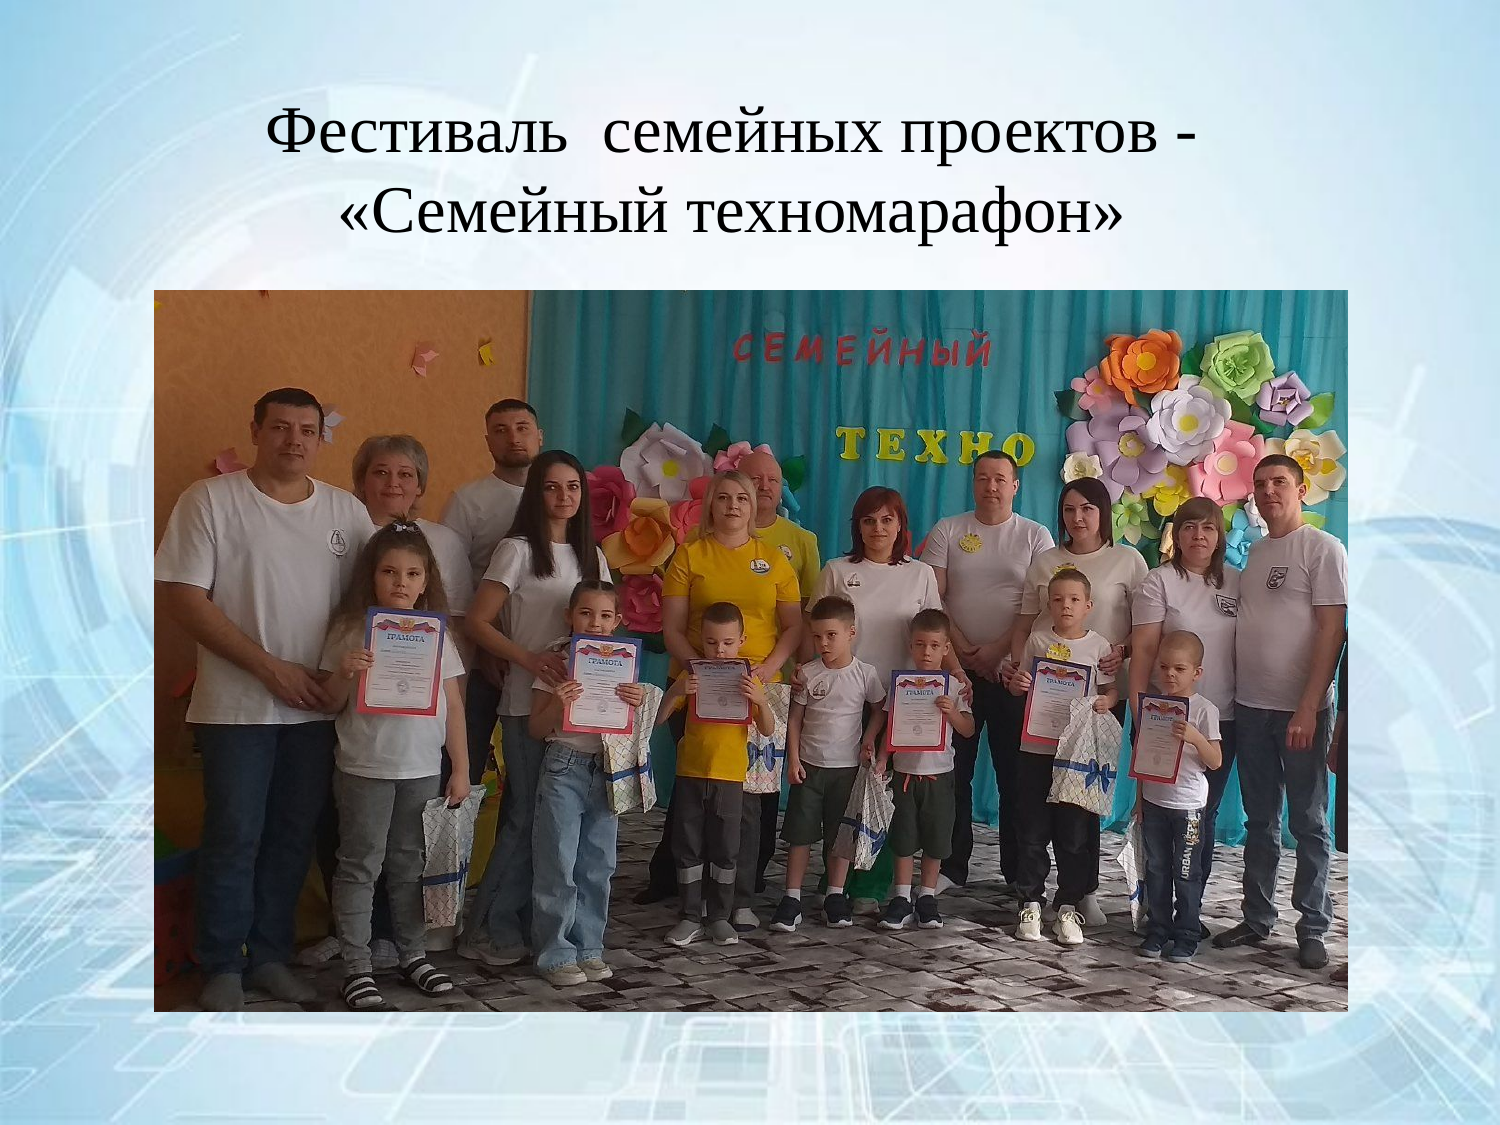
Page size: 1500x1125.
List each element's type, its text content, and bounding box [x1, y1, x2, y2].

picture [0, 0, 1500, 1125]
text_box Фестиваль семейных проектов - «Семейный техномарафон» [171, 78, 1294, 253]
